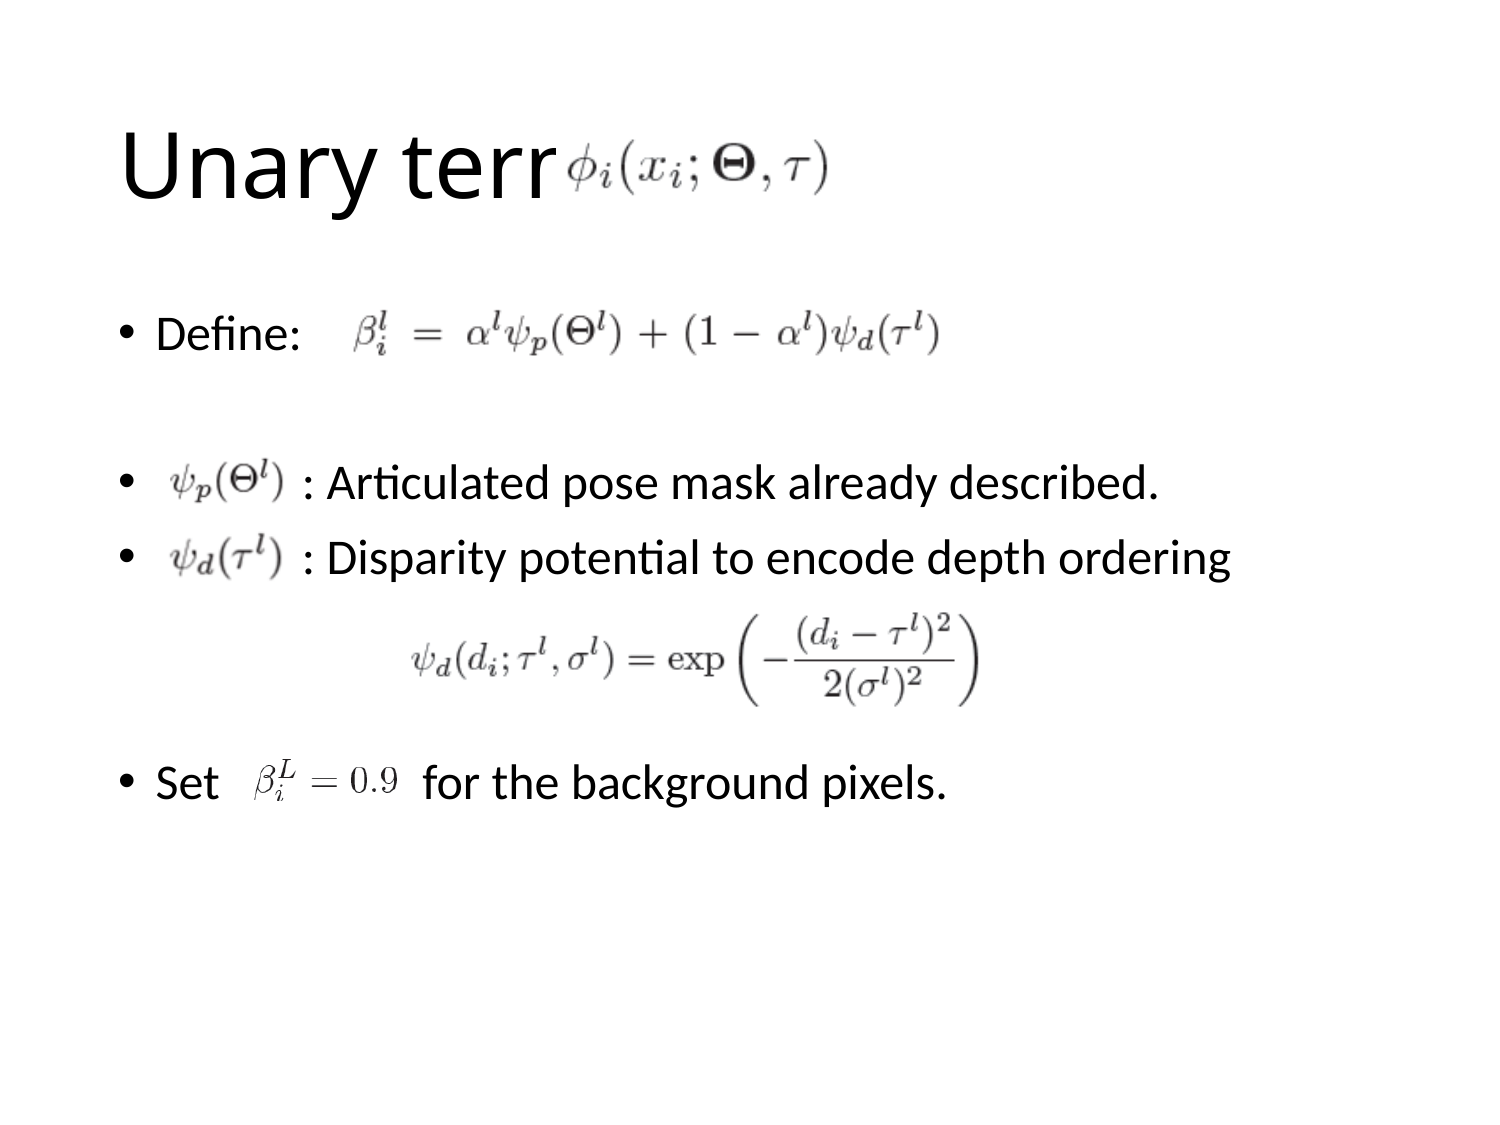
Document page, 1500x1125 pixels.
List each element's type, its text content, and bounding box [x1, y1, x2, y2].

title Unary term [103, 59, 1397, 278]
picture [400, 596, 985, 717]
picture [556, 131, 829, 199]
list Define: : Articulated pose mask already described. : Disparity potential to encode depth ordering Set for the background pixels. [103, 299, 1397, 1014]
picture [164, 521, 290, 589]
picture [169, 449, 288, 512]
picture [251, 756, 401, 801]
picture [347, 307, 942, 363]
